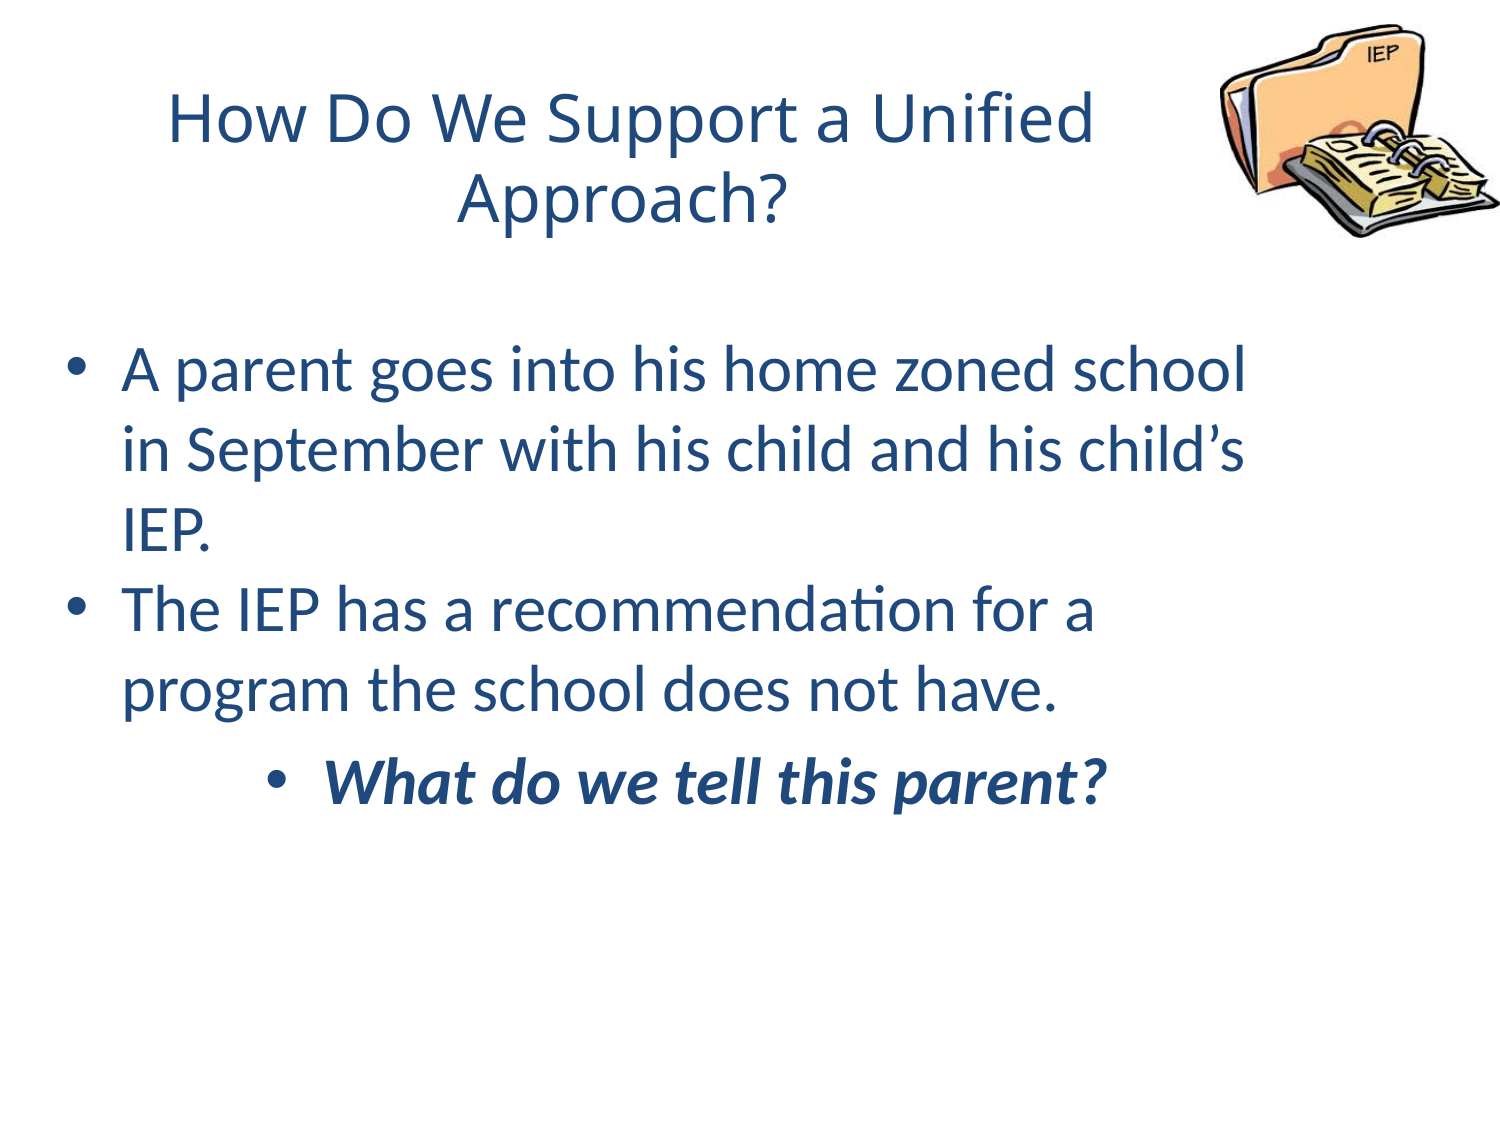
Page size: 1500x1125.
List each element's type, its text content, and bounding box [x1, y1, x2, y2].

title How Do We Support a Unified Approach? [64, 74, 1200, 237]
picture [1220, 24, 1500, 238]
list A parent goes into his home zoned school in September with his child and his child’s IEP. The IEP has a recommendation for a program the school does not have. What do we tell this parent? [49, 237, 1326, 1001]
